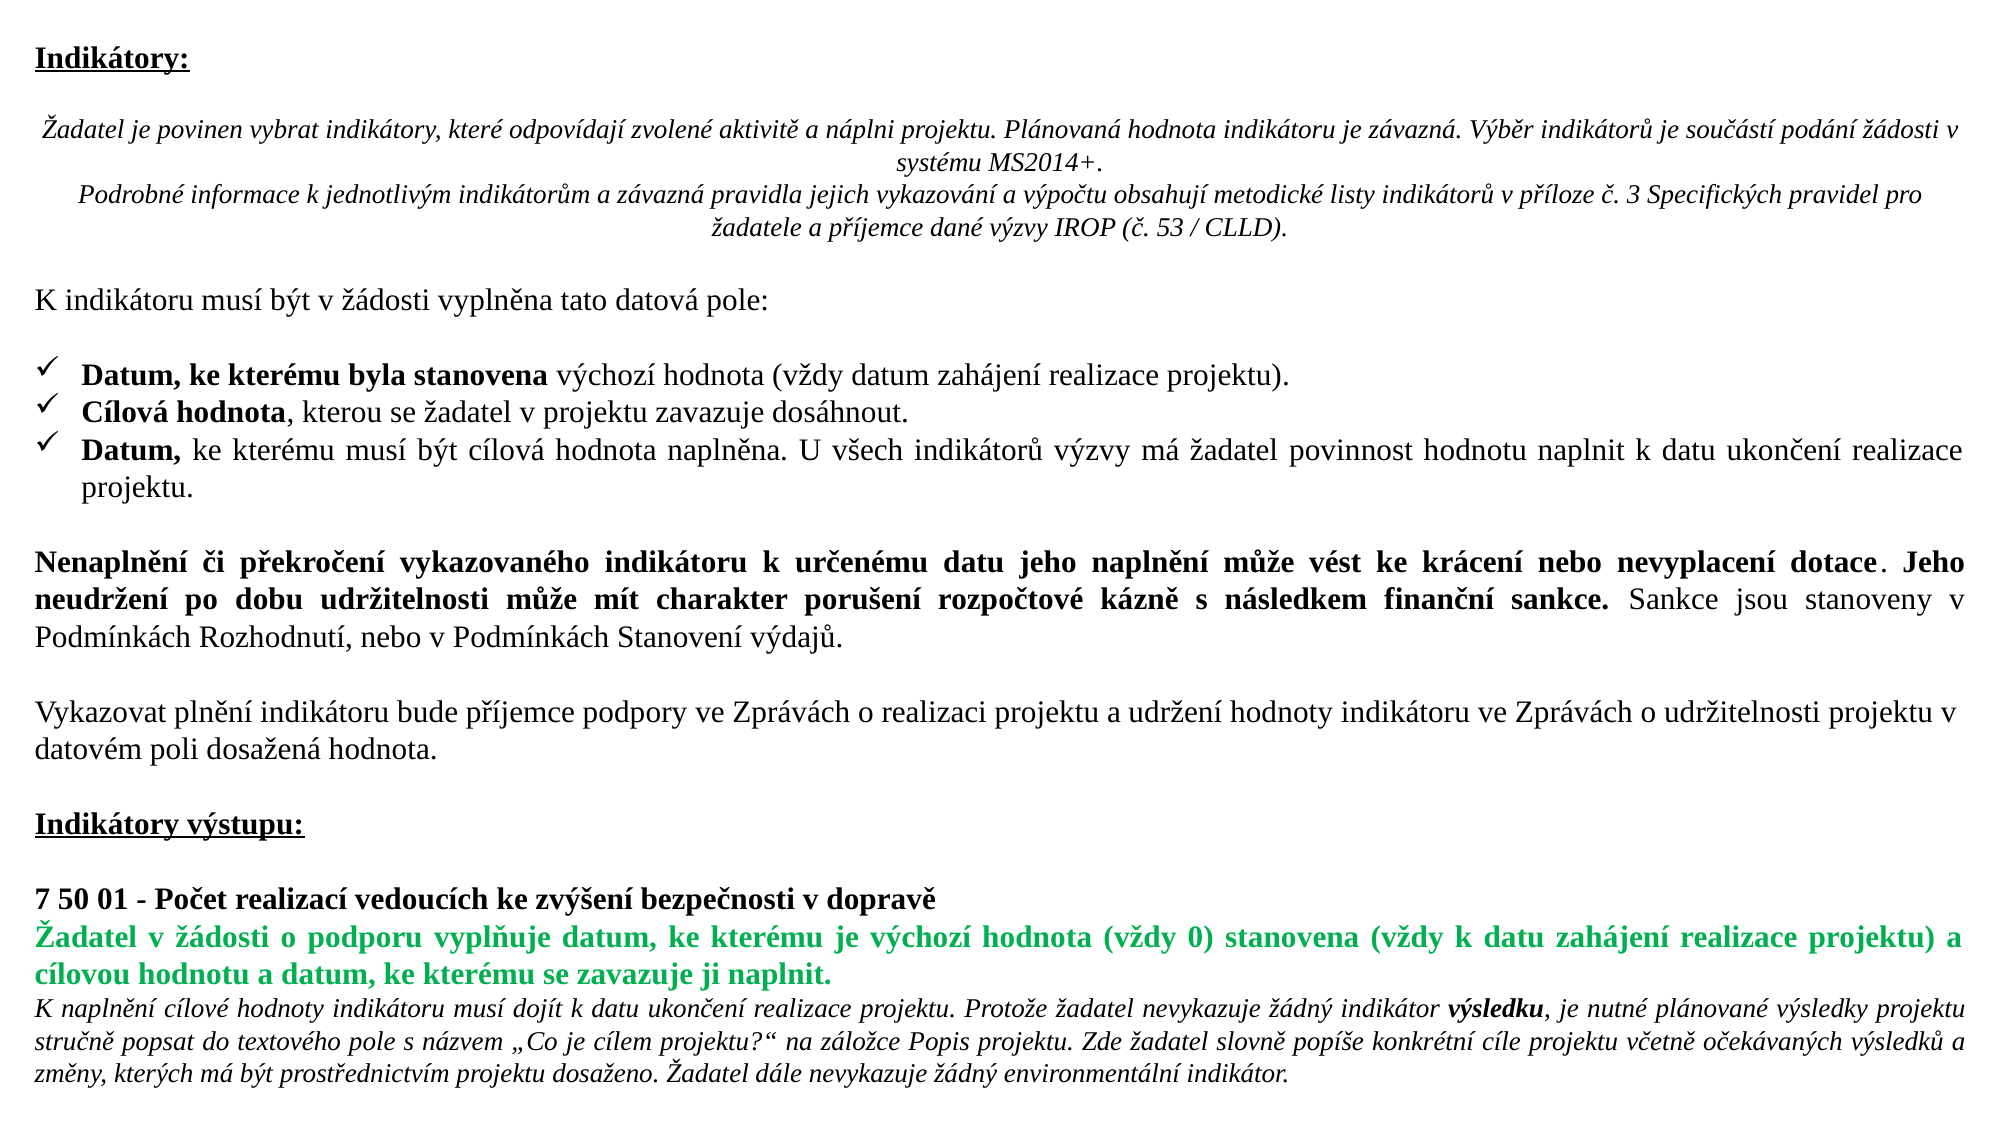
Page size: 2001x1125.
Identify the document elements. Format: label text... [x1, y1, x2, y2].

text_box Indikátory: Žadatel je povinen vybrat indikátory, které odpovídají zvolené aktivitě a náplni projektu. Plánovaná hodnota indikátoru je závazná. Výběr indikátorů je součástí podání žádosti v systému MS2014+. Podrobné informace k jednotlivým indikátorům a závazná pravidla jejich vykazování a výpočtu obsahují metodické listy indikátorů v příloze č. 3 Specifických pravidel pro žadatele a příjemce dané výzvy IROP (č. 53 / CLLD). K indikátoru musí být v žádosti vyplněna tato datová pole: Datum, ke kterému byla stanovena výchozí hodnota (vždy datum zahájení realizace projektu). Cílová hodnota, kterou se žadatel v projektu zavazuje dosáhnout. Datum, ke kterému musí být cílová hodnota naplněna. U všech indikátorů výzvy má žadatel povinnost hodnotu naplnit k datu ukončení realizace projektu. Nenaplnění či překročení vykazovaného indikátoru k určenému datu jeho naplnění může vést ke krácení nebo nevyplacení dotace. Jeho neudržení po dobu udržitelnosti může mít charakter porušení rozpočtové kázně s následkem finanční sankce. Sankce jsou stanoveny v Podmínkách Rozhodnutí, nebo v Podmínkách Stanovení výdajů. Vykazovat plnění indikátoru bude příjemce podpory ve Zprávách o realizaci projektu a udržení hodnoty indikátoru ve Zprávách o udržitelnosti projektu v datovém poli dosažená hodnota. Indikátory výstupu: 7 50 01 - Počet realizací vedoucích ke zvýšení bezpečnosti v dopravě Žadatel v žádosti o podporu vyplňuje datum, ke kterému je výchozí hodnota (vždy 0) stanovena (vždy k datu zahájení realizace projektu) a cílovou hodnotu a datum, ke kterému se zavazuje ji naplnit. K naplnění cílové hodnoty indikátoru musí dojít k datu ukončení realizace projektu. Protože žadatel nevykazuje žádný indikátor výsledku, je nutné plánované výsledky projektu stručně popsat do textového pole s názvem „Co je cílem projektu?“ na záložce Popis projektu. Zde žadatel slovně popíše konkrétní cíle projektu včetně očekávaných výsledků a změny, kterých má být prostřednictvím projektu dosaženo. Žadatel dále nevykazuje žádný environmentální indikátor. [19, 29, 1981, 1096]
